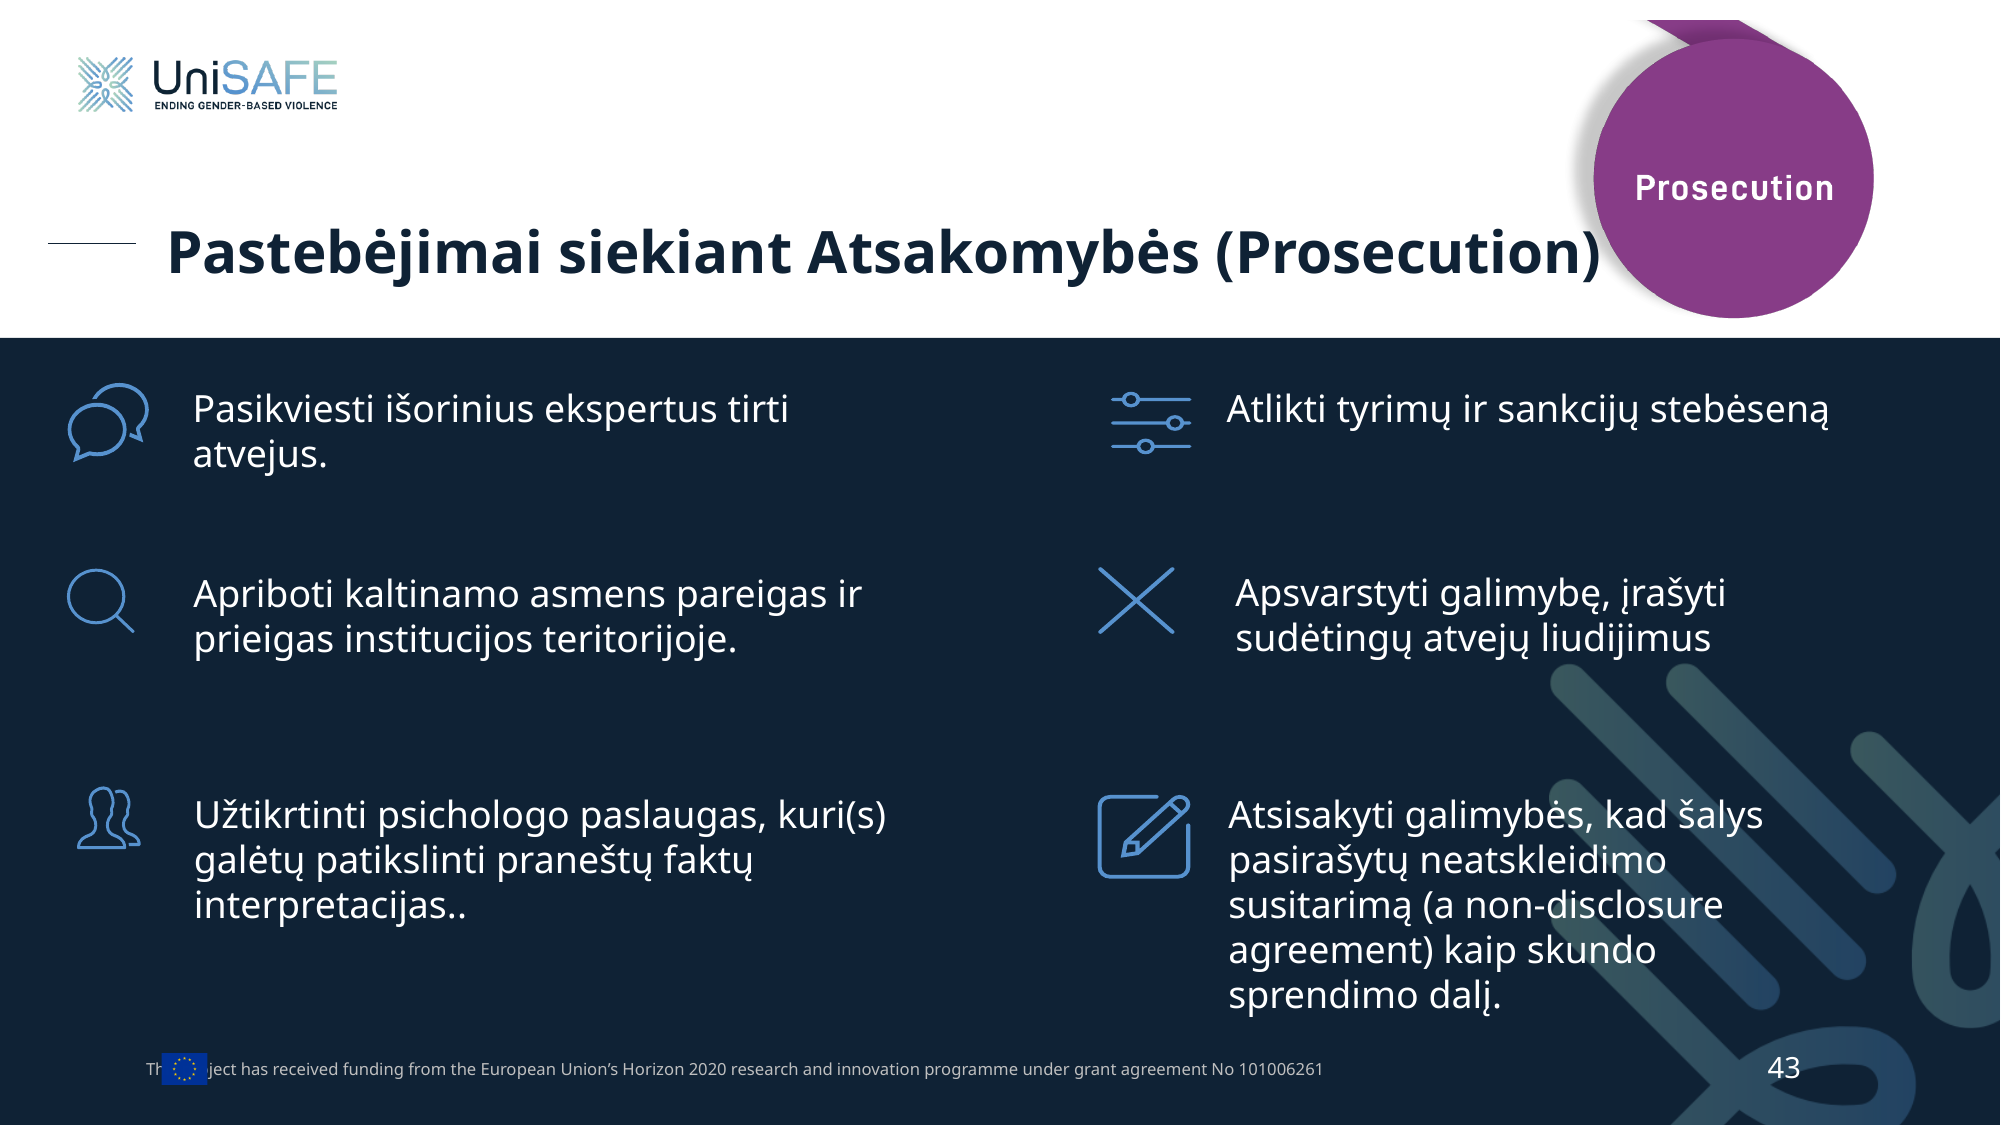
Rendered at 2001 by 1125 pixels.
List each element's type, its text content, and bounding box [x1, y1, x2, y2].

text_box [1110, 391, 1192, 408]
text_box [1097, 794, 1191, 879]
text_box [1098, 567, 1175, 634]
picture [1564, 20, 1933, 364]
text_box [1110, 438, 1192, 455]
text_box [67, 402, 127, 463]
text_box [77, 786, 127, 850]
title Pastebėjimai siekiant Atsakomybės (Prosecution) [166, 191, 1564, 320]
text_box Užtikrtinti psichologo paslaugas, kuri(s) galėtų patikslinti praneštų faktų interpretacijas.. [178, 783, 932, 934]
text_box Atsisakyti galimybės, kad šalys pasirašytų neatskleidimo susitarimą (a non-disclosure agreement) kaip skundo sprendimo dalį. [1213, 783, 1848, 1024]
text_box Apriboti kaltinamo asmens pareigas ir prieigas institucijos teritorijoje. [178, 562, 991, 668]
text_box Apsvarstyti galimybę, įrašyti sudėtingų atvejų liudijimus [1220, 561, 1855, 667]
picture [78, 57, 337, 112]
text_box Pasikviesti išorinius ekspertus tirti atvejus. [177, 377, 890, 482]
text_box [92, 382, 149, 443]
text_box [1110, 415, 1192, 431]
text_box Atlikti tyrimų ir sankcijų stebėseną [1211, 377, 1879, 438]
text_box [114, 789, 141, 847]
text_box [66, 568, 135, 634]
